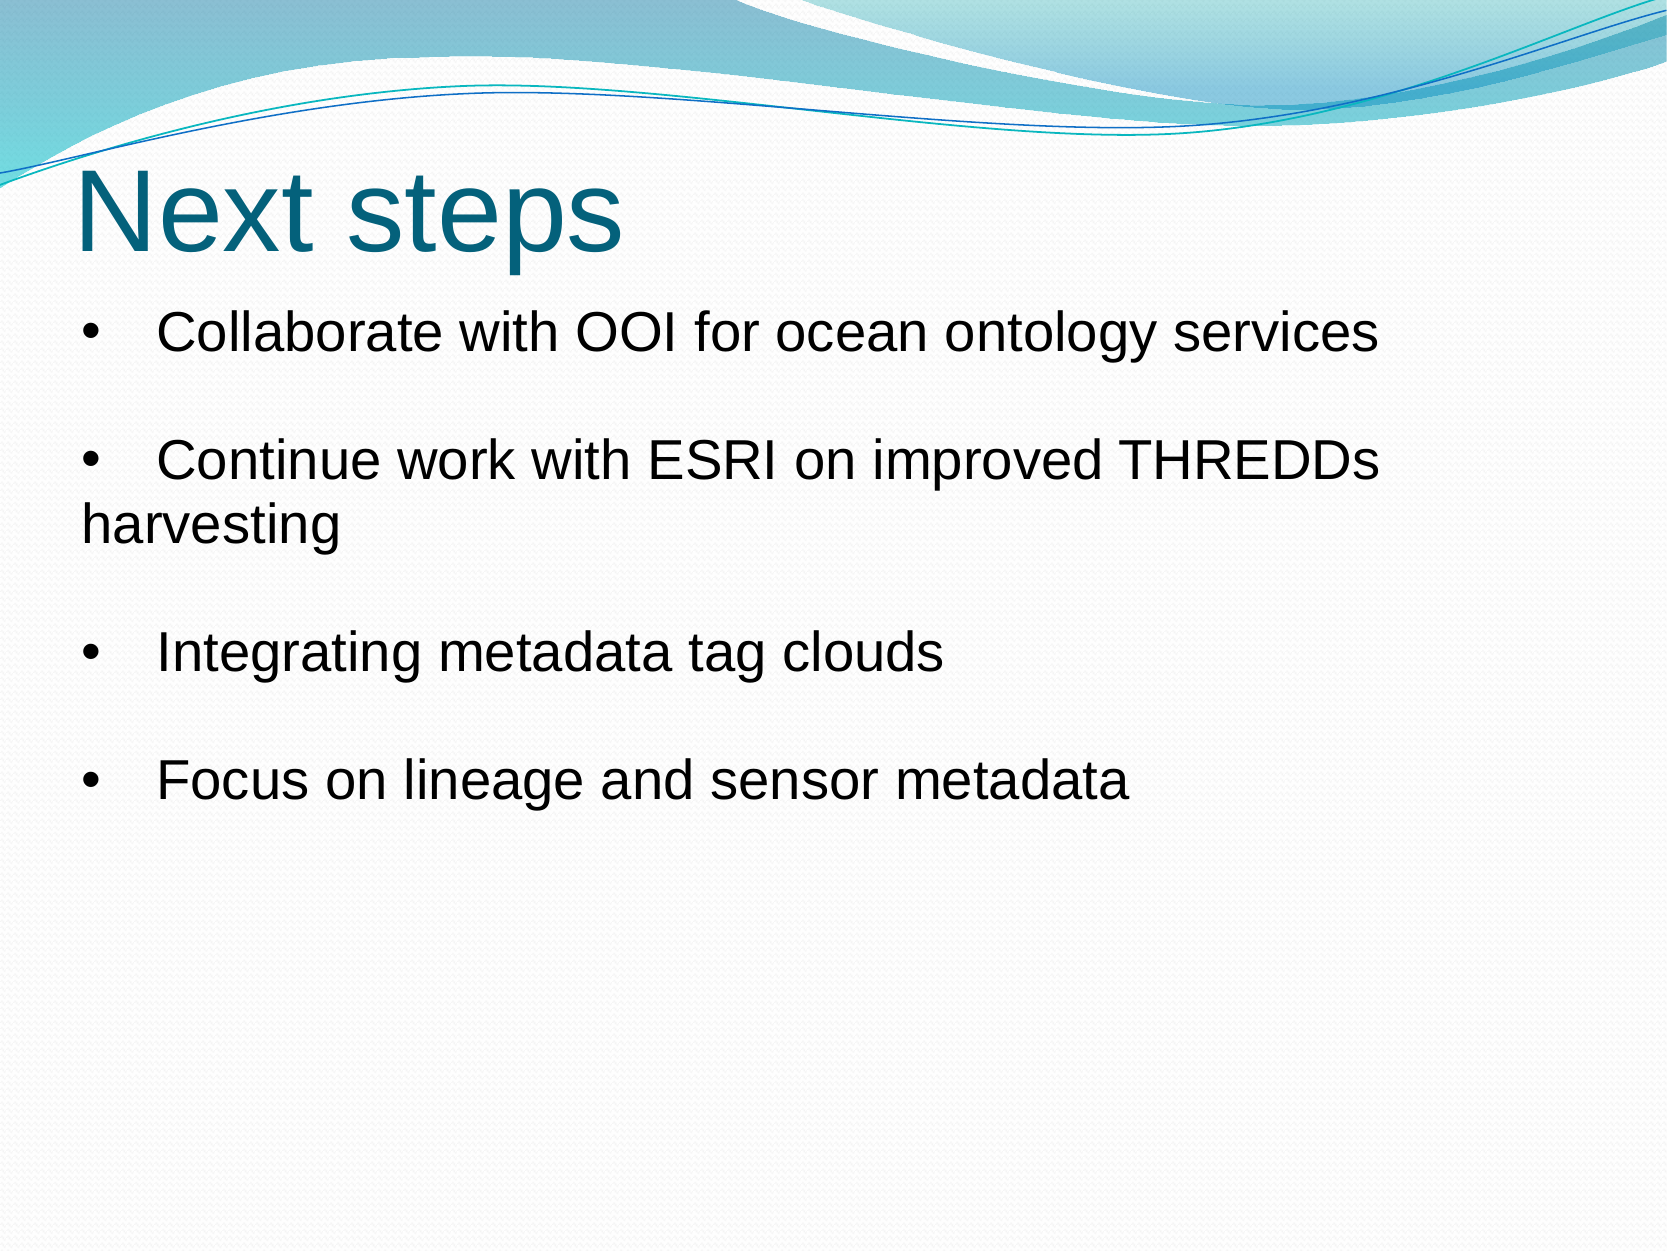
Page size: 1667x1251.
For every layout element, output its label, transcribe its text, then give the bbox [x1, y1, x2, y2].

text_box Next steps [73, 77, 1593, 278]
text_box Collaborate with OOI for ocean ontology services Continue work with ESRI on improved THREDDs harvesting Integrating metadata tag clouds Focus on lineage and sensor metadata [62, 300, 1667, 877]
